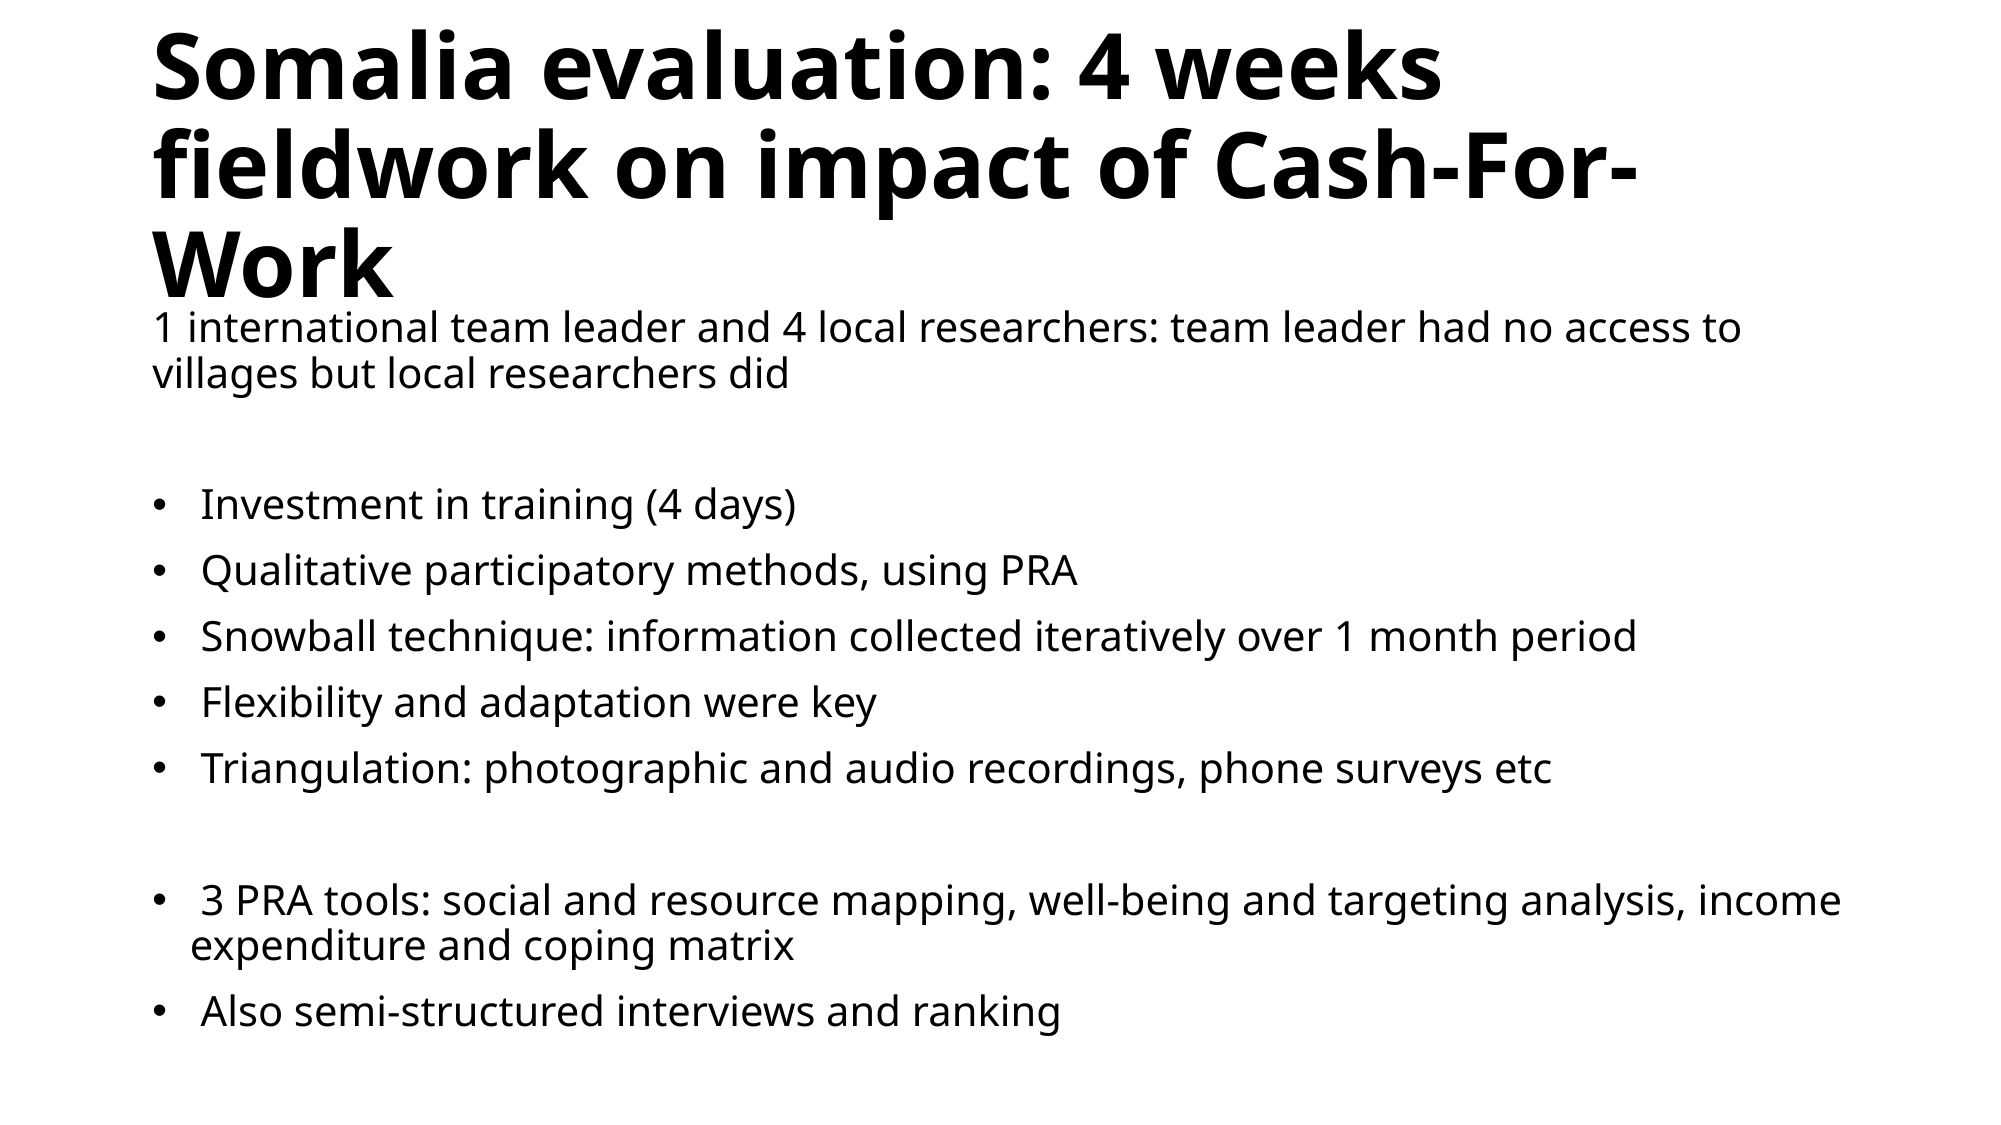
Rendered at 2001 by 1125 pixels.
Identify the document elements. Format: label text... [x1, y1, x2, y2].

list 1 international team leader and 4 local researchers: team leader had no access to villages but local researchers did Investment in training (4 days) Qualitative participatory methods, using PRA Snowball technique: information collected iteratively over 1 month period Flexibility and adaptation were key Triangulation: photographic and audio recordings, phone surveys etc 3 PRA tools: social and resource mapping, well-being and targeting analysis, income expenditure and coping matrix Also semi-structured interviews and ranking [137, 299, 1863, 1125]
title Somalia evaluation: 4 weeks fieldwork on impact of Cash-For-Work [137, 59, 1863, 278]
